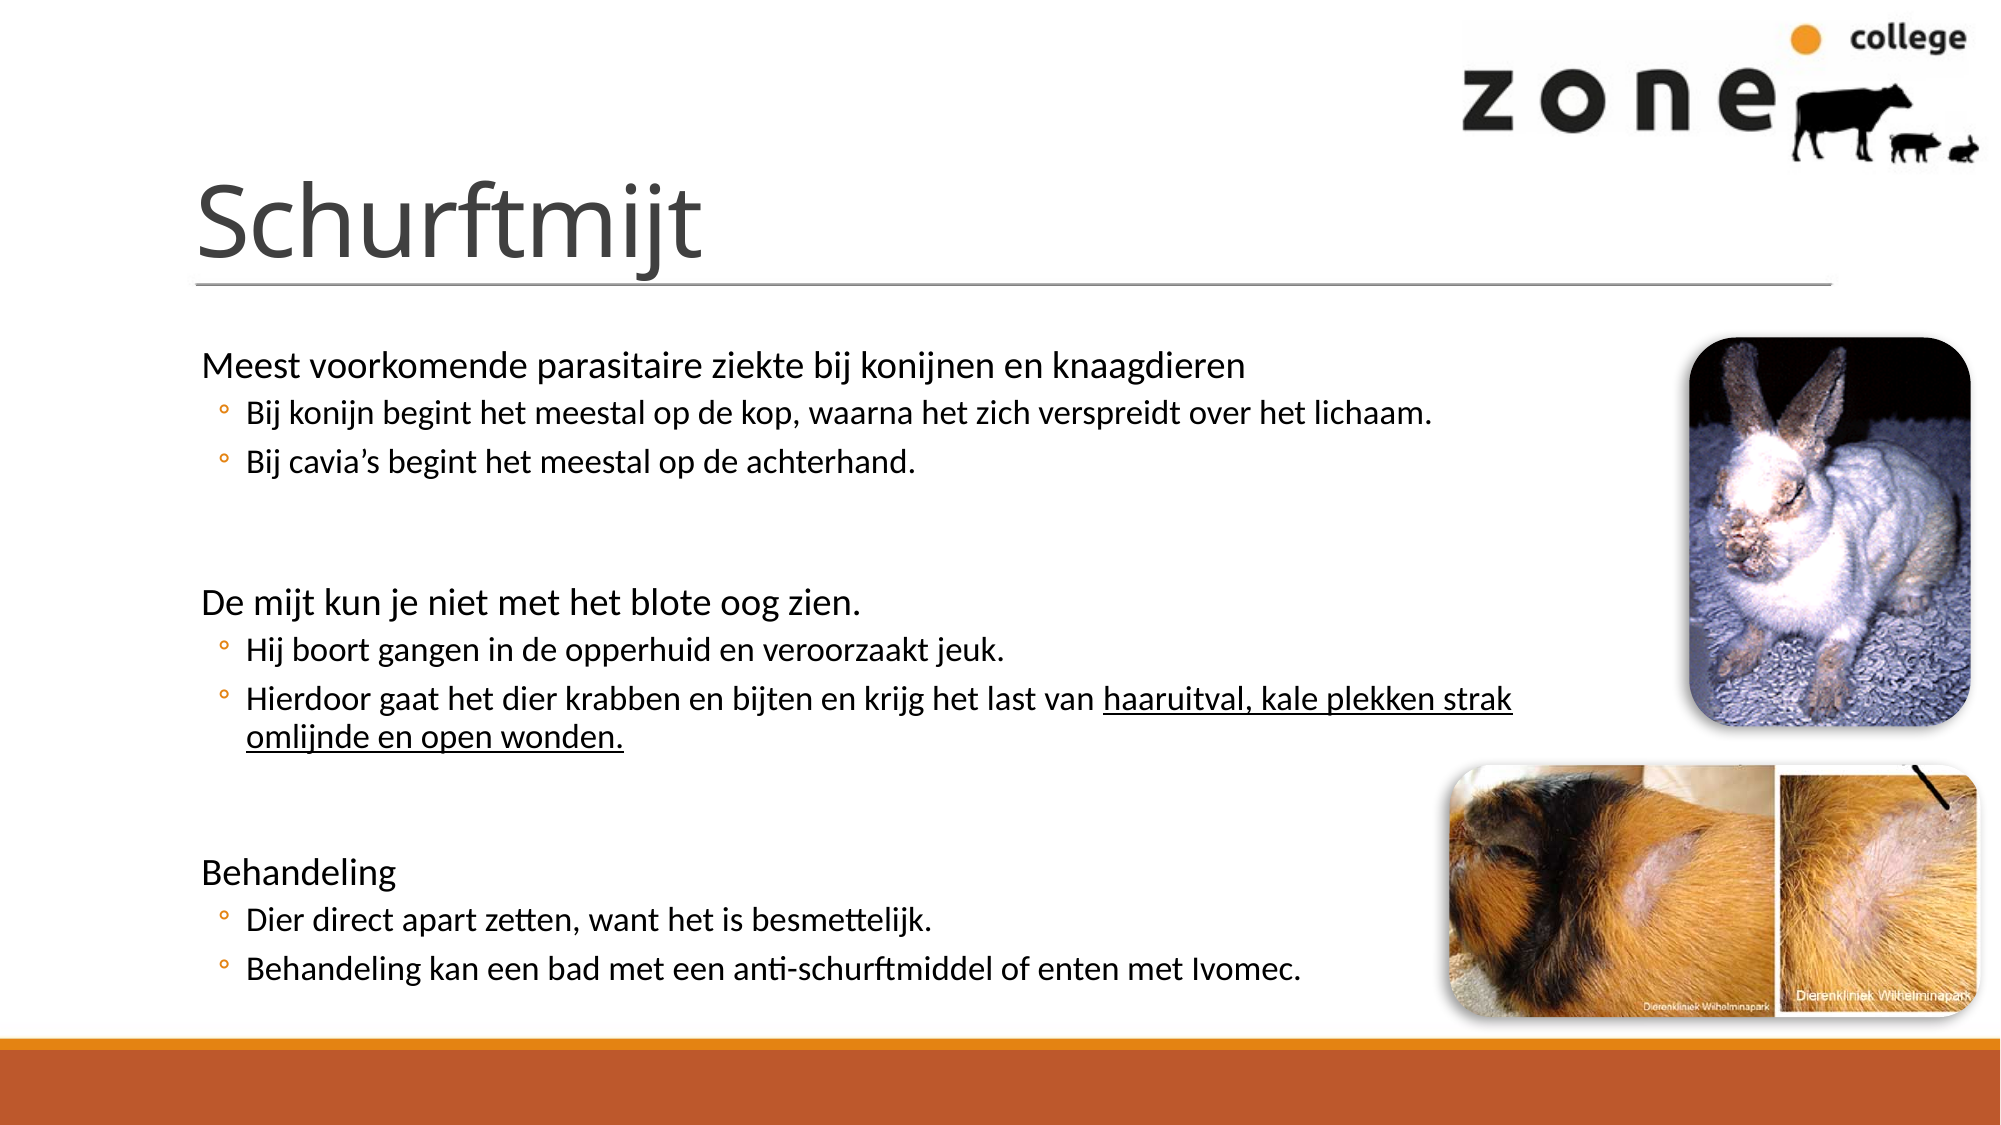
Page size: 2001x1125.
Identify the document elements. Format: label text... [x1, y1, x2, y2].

picture [0, 0, 2001, 1125]
title Schurftmijt [180, 47, 1830, 285]
list Meest voorkomende parasitaire ziekte bij konijnen en knaagdieren Bij konijn begint het meestal op de kop, waarna het zich verspreidt over het lichaam. Bij cavia’s begint het meestal op de achterhand. De mijt kun je niet met het blote oog zien. Hij boort gangen in de opperhuid en veroorzaakt jeuk. Hierdoor gaat het dier krabben en bijten en krijg het last van haaruitval, kale plekken strak omlijnde en open wonden. Behandeling Dier direct apart zetten, want het is besmettelijk. Behandeling kan een bad met een anti-schurftmiddel of enten met Ivomec. [187, 337, 1558, 1000]
